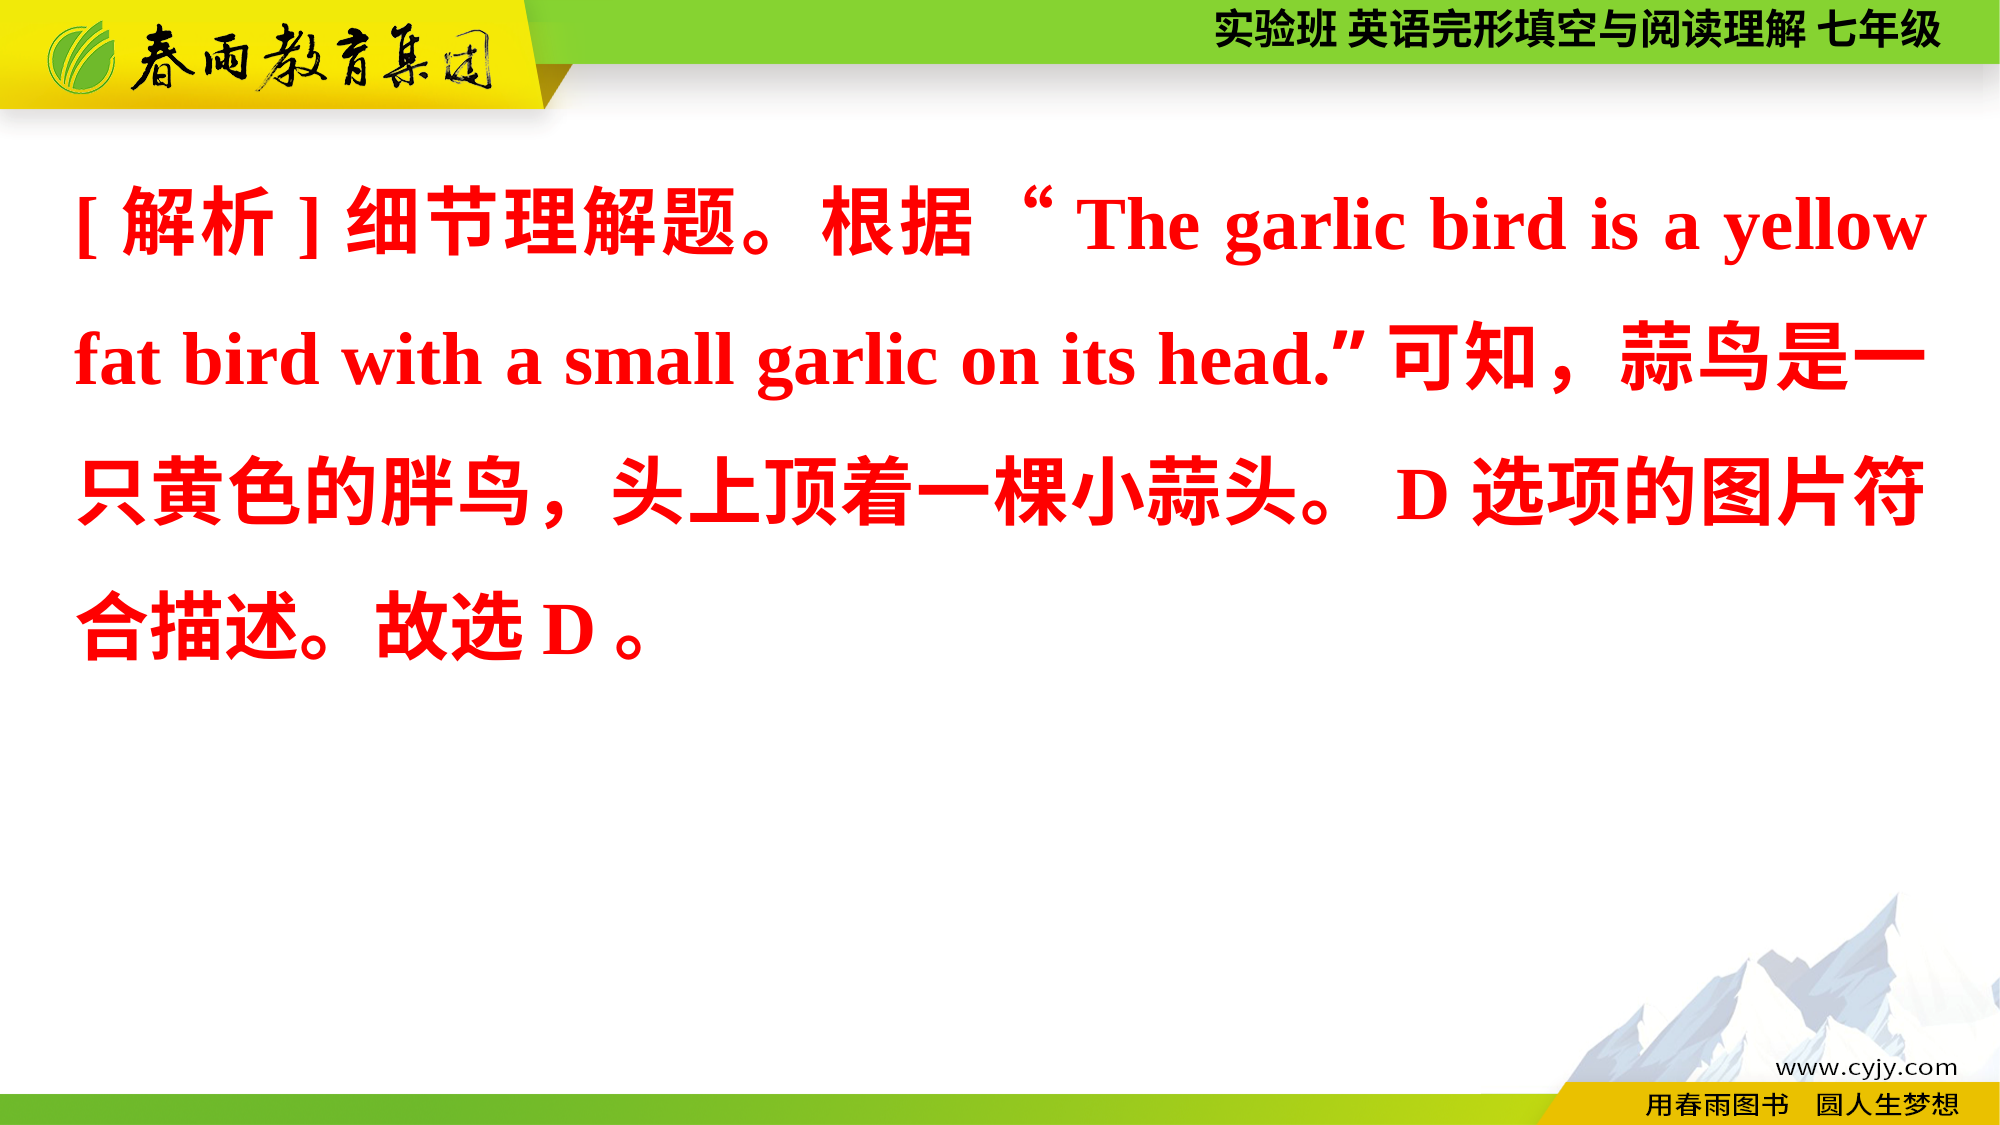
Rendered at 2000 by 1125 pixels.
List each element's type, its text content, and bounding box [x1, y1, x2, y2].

picture [0, 0, 2000, 1125]
list [解析]细节理解题。根据“The garlic bird is a yellow fat bird with a small garlic on its head.”可知，蒜鸟是一只黄色的胖鸟，头上顶着一棵小蒜头。D选项的图片符合描述。故选D。 [59, 122, 1944, 666]
